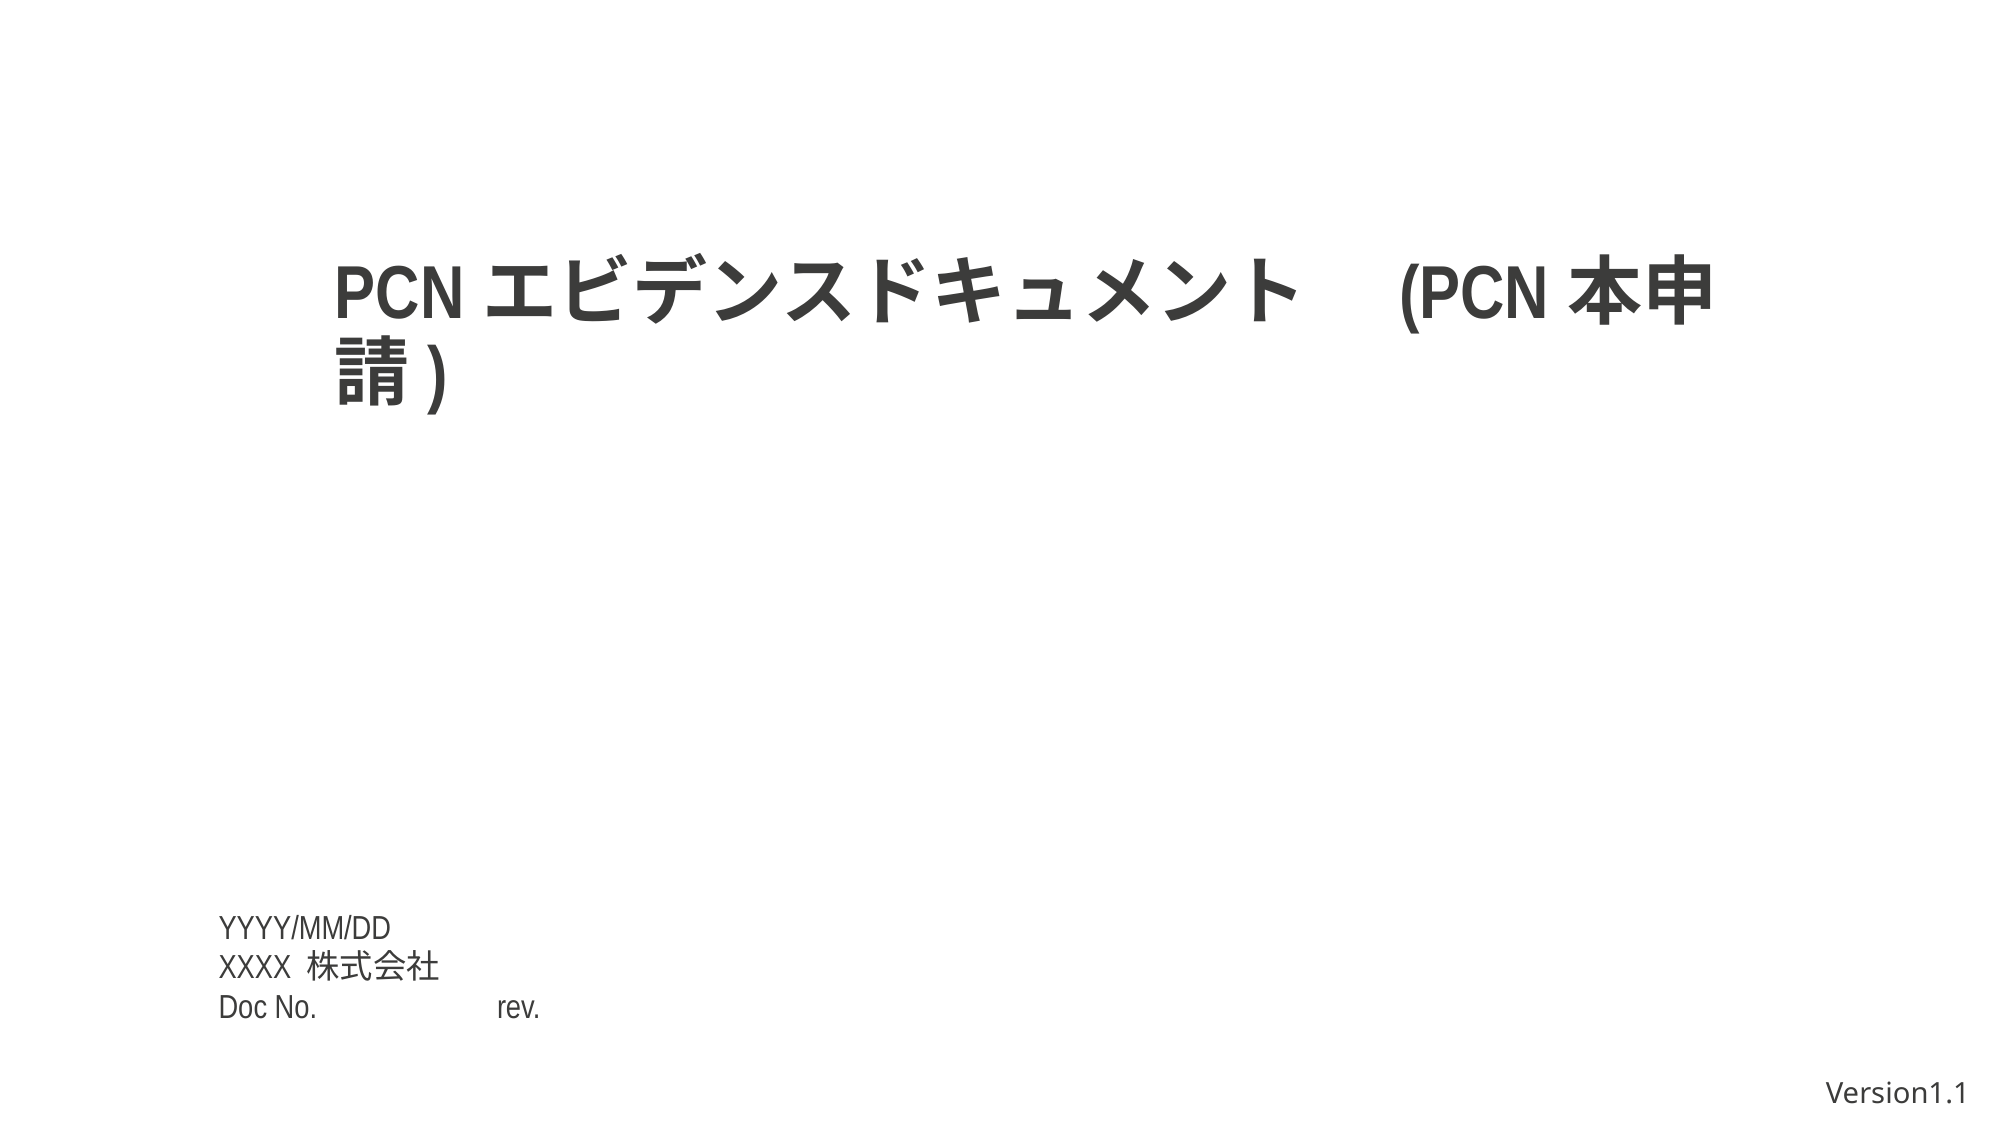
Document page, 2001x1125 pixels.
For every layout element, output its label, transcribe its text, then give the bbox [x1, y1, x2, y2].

list PCNエビデンスドキュメント (PCN本申請) [293, 274, 1813, 458]
list Yyyy/mm/dd XXXX 株式会社 Doc No. rev. [177, 876, 1004, 1058]
text_box Version1.1 [1810, 1067, 1985, 1117]
